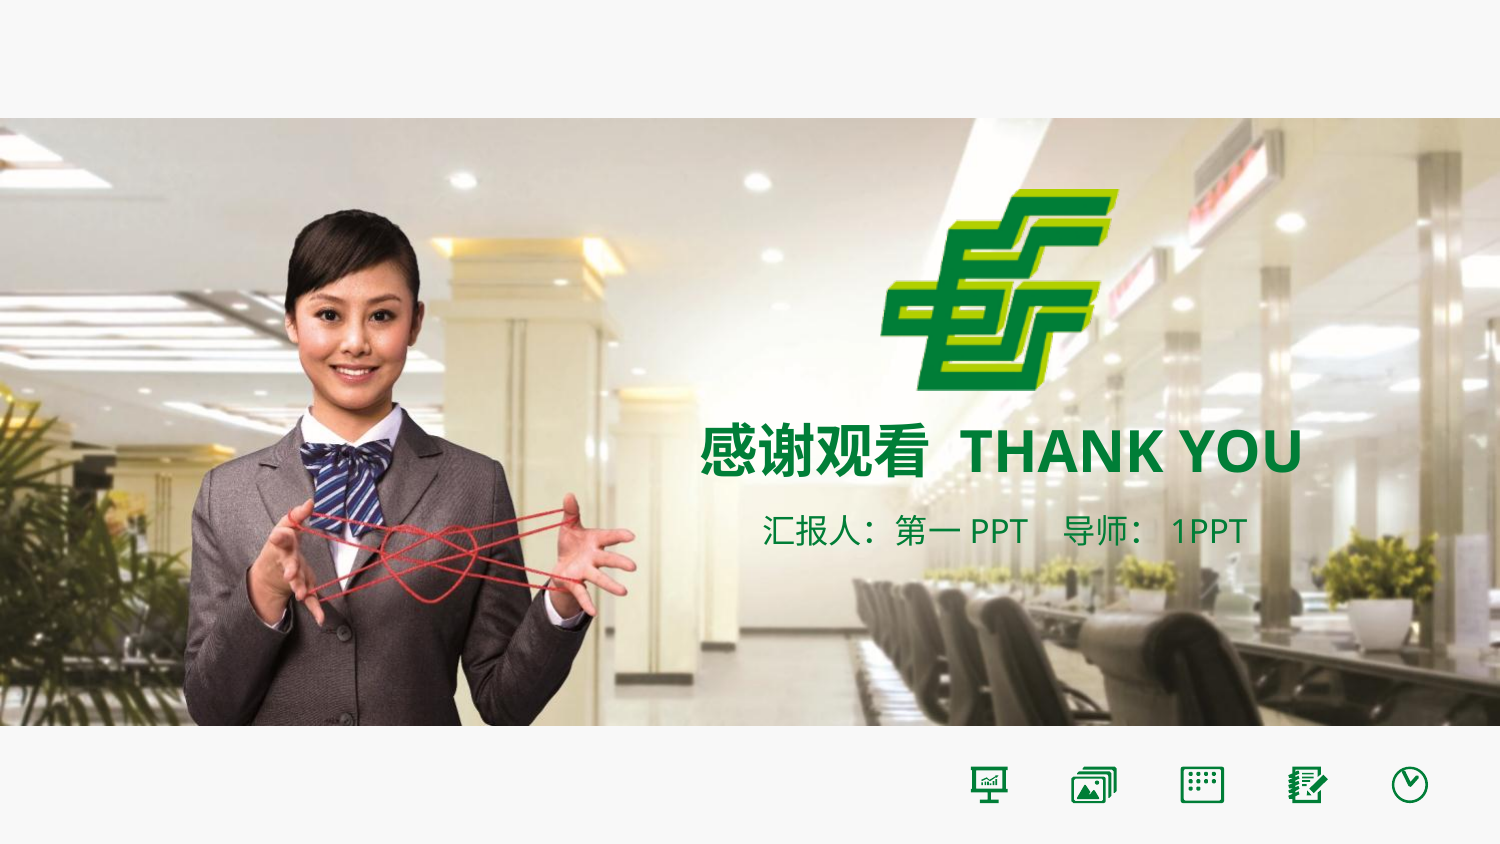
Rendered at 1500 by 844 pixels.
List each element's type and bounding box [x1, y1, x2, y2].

text_box [970, 766, 1429, 804]
picture [0, 118, 1500, 726]
